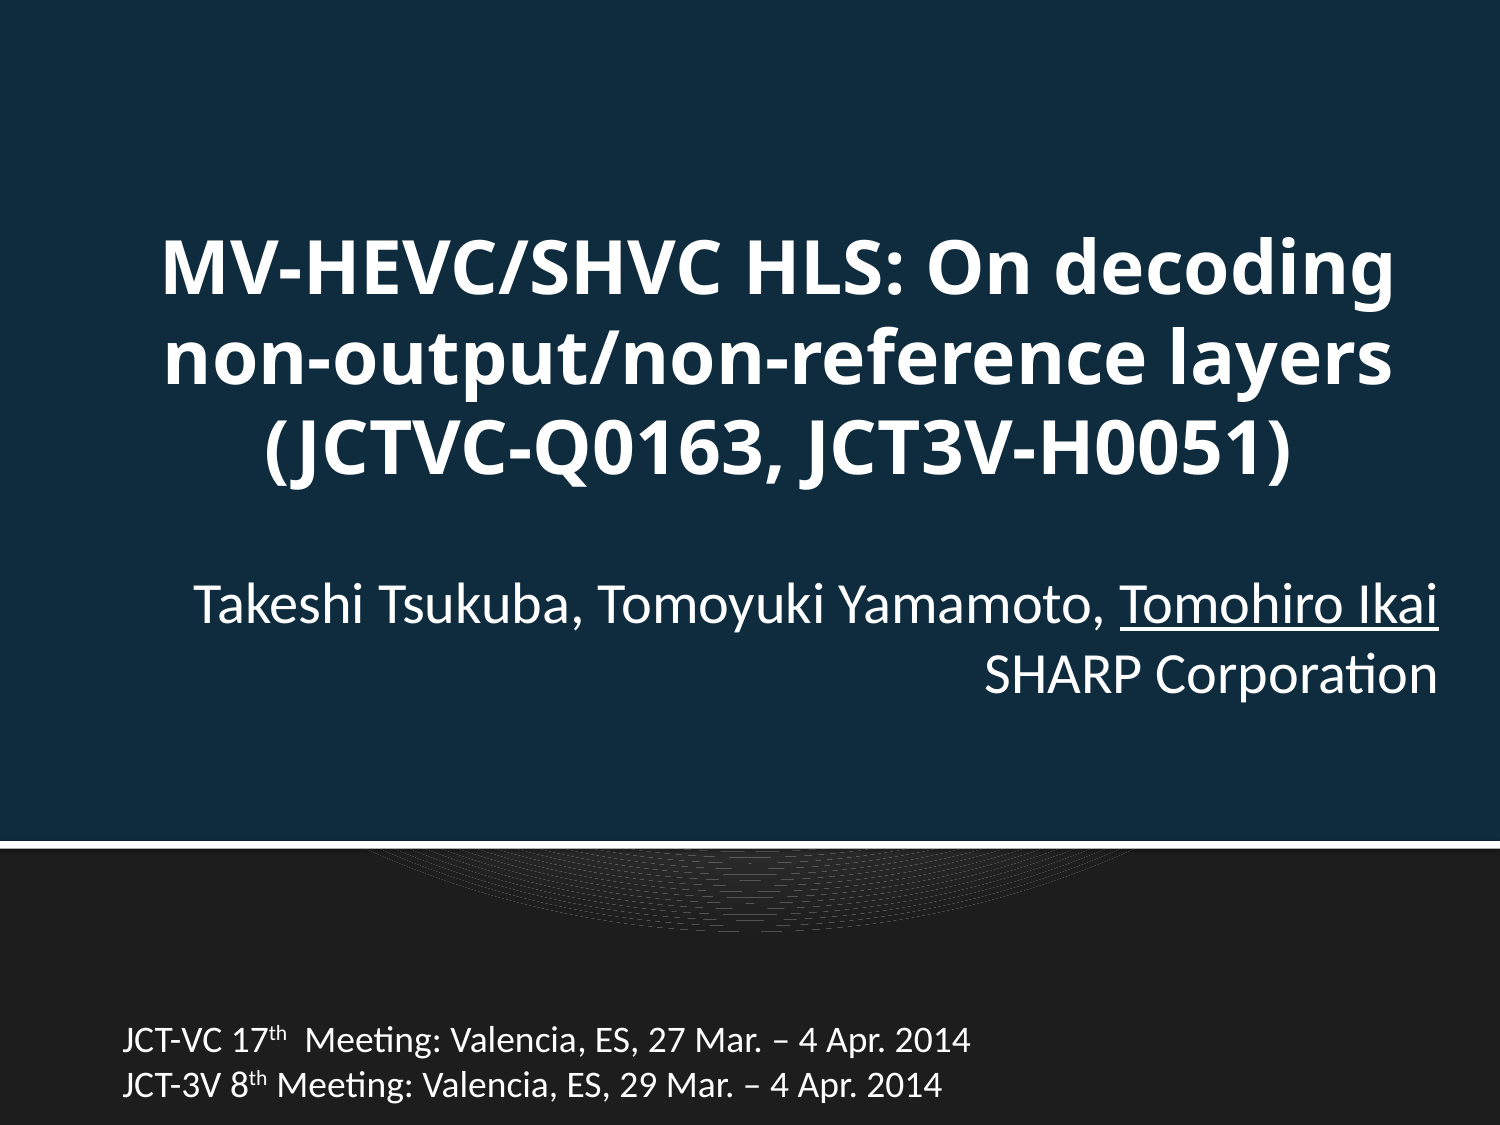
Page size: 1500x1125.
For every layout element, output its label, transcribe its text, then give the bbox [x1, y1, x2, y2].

title MV-HEVC/SHVC HLS: On decoding non-output/non-reference layers (JCTVC-Q0163, JCT3V-H0051) [112, 219, 1438, 419]
list JCT-VC 17th Meeting: Valencia, ES, 27 Mar. – 4 Apr. 2014 JCT-3V 8th Meeting: Valencia, ES, 29 Mar. – 4 Apr. 2014 [93, 999, 1046, 1082]
subtitle Takeshi Tsukuba, Tomoyuki Yamamoto, Tomohiro Ikai SHARP Corporation [117, 550, 1448, 776]
